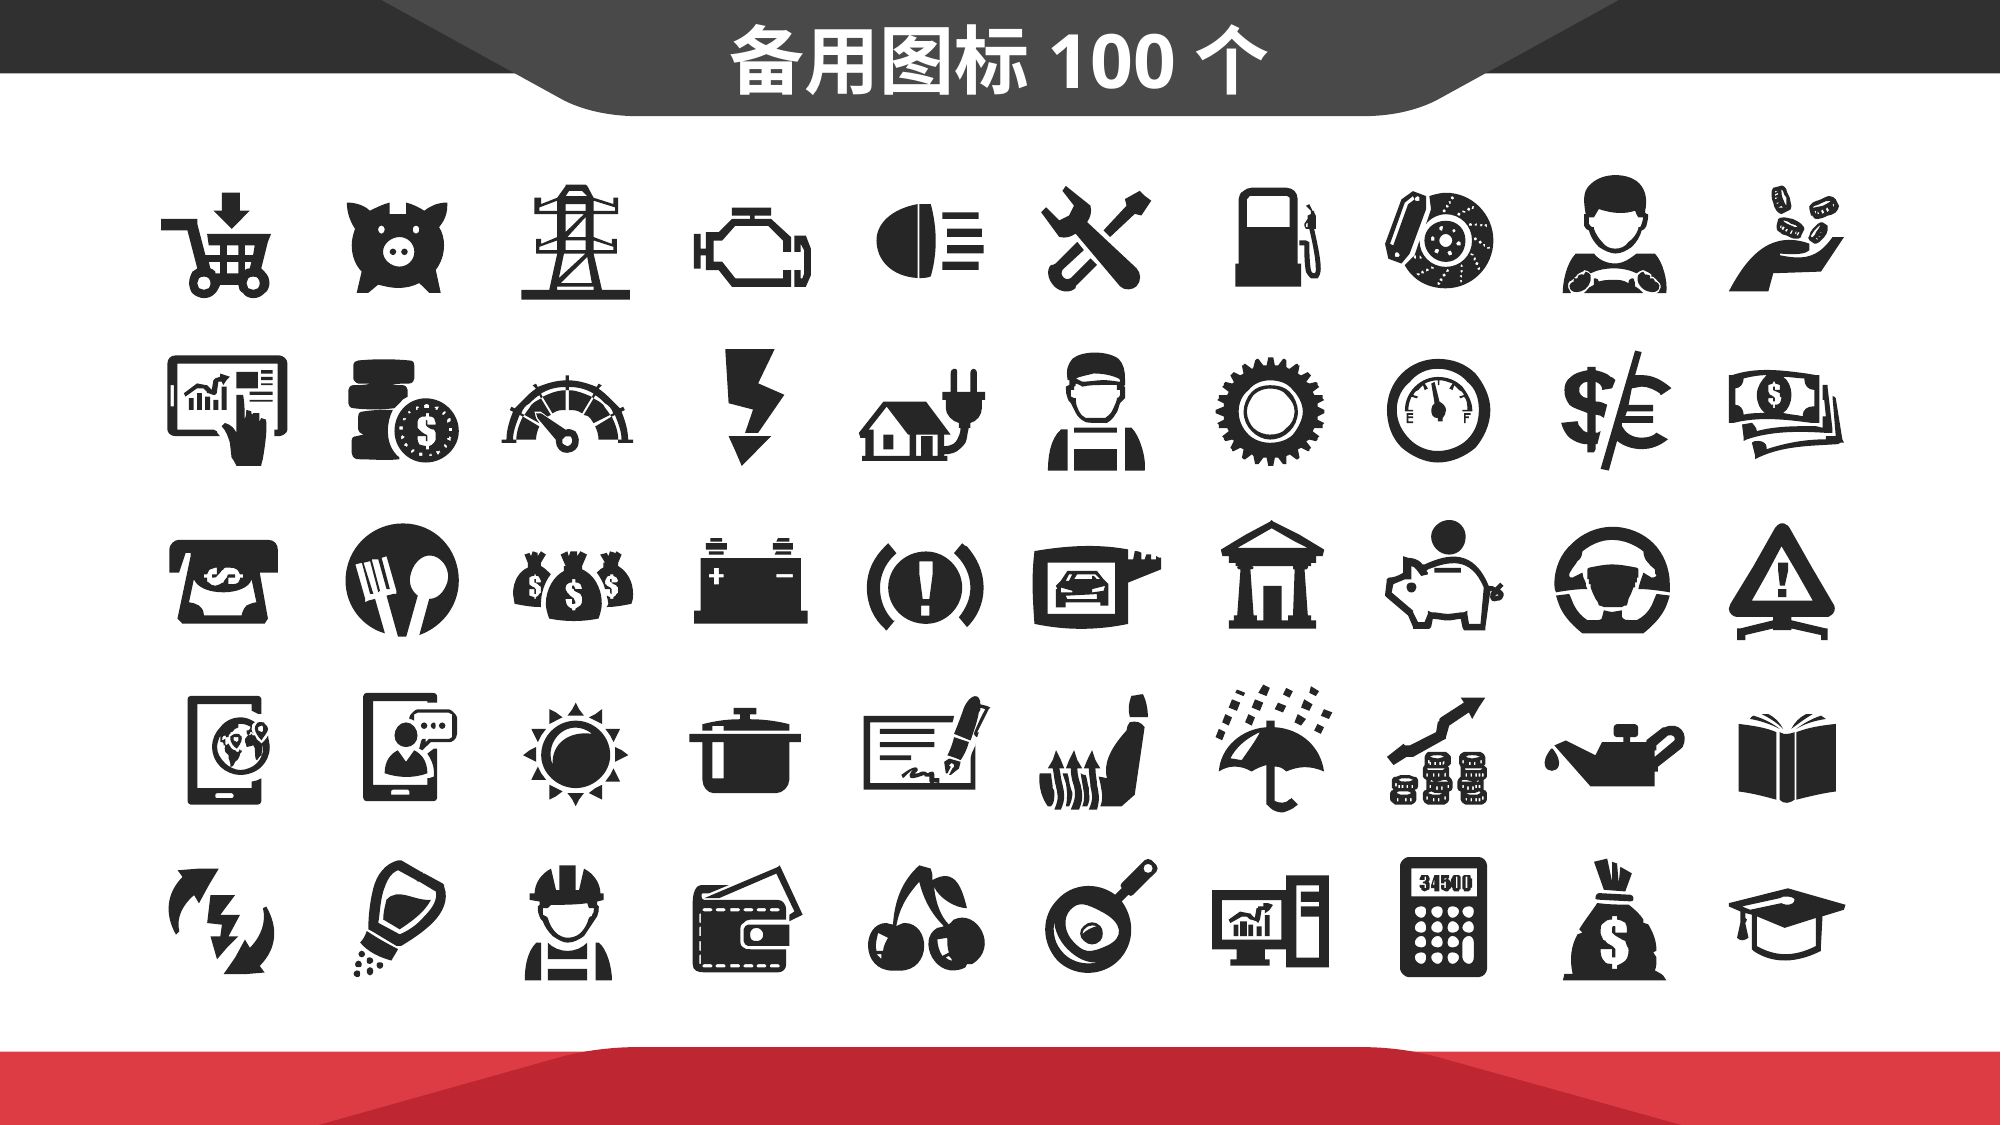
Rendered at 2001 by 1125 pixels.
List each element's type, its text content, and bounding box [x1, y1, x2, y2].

text_box [1431, 519, 1466, 555]
text_box [689, 733, 801, 794]
text_box [348, 359, 415, 460]
text_box [1245, 714, 1255, 726]
text_box [1212, 875, 1329, 968]
text_box [1750, 714, 1784, 729]
text_box [1039, 773, 1055, 807]
text_box [1555, 593, 1670, 634]
text_box [0, 0, 514, 74]
text_box [223, 906, 275, 975]
text_box [161, 218, 272, 299]
text_box [1065, 352, 1126, 423]
text_box [1228, 699, 1241, 711]
text_box [409, 709, 458, 751]
text_box [710, 538, 723, 542]
text_box [1385, 556, 1504, 631]
text_box [1587, 564, 1639, 608]
text_box [1215, 728, 1226, 741]
text_box [207, 895, 241, 960]
text_box [513, 551, 551, 608]
text_box [1595, 893, 1634, 902]
text_box [1045, 858, 1158, 973]
text_box [868, 865, 985, 971]
text_box [588, 709, 603, 724]
text_box [360, 860, 446, 961]
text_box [0, 1047, 2000, 1125]
text_box [1128, 694, 1148, 718]
text_box [345, 523, 459, 637]
text_box [524, 942, 542, 981]
text_box [549, 709, 563, 724]
text_box [1554, 724, 1685, 787]
text_box [595, 942, 612, 981]
text_box [366, 957, 374, 964]
text_box [187, 695, 262, 805]
text_box [1215, 357, 1325, 466]
text_box [355, 960, 362, 968]
text_box [693, 207, 792, 287]
text_box [858, 368, 986, 461]
text_box [692, 865, 803, 973]
text_box [1251, 699, 1264, 711]
text_box [1047, 750, 1101, 810]
text_box [1032, 545, 1162, 629]
text_box [1457, 751, 1487, 805]
text_box [1728, 217, 1844, 292]
text_box [1594, 858, 1632, 892]
text_box [1487, 0, 2000, 74]
text_box [1218, 720, 1325, 813]
text_box [168, 868, 219, 935]
text_box [1779, 732, 1795, 803]
text_box [1751, 396, 1844, 460]
text_box [1282, 687, 1293, 698]
text_box [501, 375, 634, 453]
text_box [944, 696, 991, 775]
text_box [1554, 526, 1670, 593]
text_box [774, 551, 792, 555]
text_box [705, 543, 727, 550]
text_box [863, 715, 976, 790]
text_box [1041, 185, 1141, 290]
text_box [708, 551, 724, 555]
text_box [1796, 723, 1836, 800]
text_box [1386, 358, 1491, 463]
text_box [1728, 523, 1835, 641]
text_box [605, 768, 621, 782]
text_box [567, 702, 584, 716]
text_box [876, 204, 918, 279]
text_box [605, 728, 621, 743]
text_box [1125, 427, 1145, 471]
text_box [1809, 196, 1840, 220]
text_box [1258, 684, 1270, 697]
text_box [1220, 520, 1325, 629]
text_box [167, 355, 288, 437]
text_box [1235, 689, 1246, 697]
text_box [588, 784, 603, 800]
text_box [1561, 366, 1616, 453]
text_box [1309, 686, 1320, 697]
text_box [596, 551, 634, 608]
text_box [529, 865, 604, 943]
text_box [541, 720, 611, 789]
text_box [531, 728, 547, 743]
text_box [1299, 204, 1321, 279]
text_box [547, 942, 588, 960]
text_box [169, 539, 278, 624]
text_box [1742, 384, 1833, 441]
text_box [725, 349, 785, 433]
text_box [1294, 714, 1306, 726]
text_box [694, 558, 808, 624]
text_box [549, 784, 563, 800]
text_box [702, 707, 790, 731]
text_box [346, 202, 448, 293]
text_box [919, 204, 936, 279]
text_box [381, 0, 1619, 117]
text_box [545, 551, 602, 622]
text_box [1728, 369, 1820, 423]
text_box [531, 766, 547, 780]
text_box [547, 968, 588, 981]
text_box [1562, 903, 1667, 981]
text_box [1400, 857, 1488, 978]
text_box [567, 793, 584, 807]
text_box [213, 192, 250, 229]
text_box [947, 228, 982, 237]
text_box [1738, 723, 1777, 800]
text_box [1600, 350, 1672, 471]
text_box [1074, 427, 1117, 433]
text_box [1728, 888, 1846, 961]
text_box [866, 543, 897, 631]
text_box [376, 962, 384, 969]
text_box [728, 436, 772, 466]
text_box [888, 551, 963, 624]
text_box [942, 212, 979, 219]
text_box [1074, 449, 1117, 471]
text_box [1796, 715, 1826, 729]
text_box [794, 235, 811, 287]
text_box [523, 746, 537, 762]
text_box [1791, 714, 1813, 729]
text_box [521, 184, 630, 300]
text_box [1048, 241, 1098, 292]
text_box [776, 538, 790, 542]
text_box [1274, 702, 1287, 713]
text_box [1235, 187, 1302, 287]
text_box [947, 245, 984, 254]
text_box [615, 746, 629, 762]
text_box [221, 394, 267, 466]
text_box [363, 692, 438, 802]
text_box 备用图标100个 [715, 5, 1285, 111]
text_box [1562, 253, 1667, 294]
text_box [1390, 774, 1419, 805]
text_box [1047, 429, 1068, 471]
text_box [1404, 192, 1494, 289]
text_box [1584, 175, 1649, 254]
text_box [1222, 714, 1233, 726]
text_box [1103, 190, 1152, 237]
text_box [1422, 751, 1453, 805]
text_box [1385, 191, 1427, 264]
text_box [942, 261, 979, 270]
text_box [1098, 721, 1145, 807]
text_box [1544, 748, 1560, 771]
text_box [212, 717, 270, 775]
text_box [358, 950, 366, 958]
text_box [953, 543, 984, 628]
text_box [1301, 699, 1313, 711]
text_box [772, 543, 793, 550]
text_box [353, 970, 361, 978]
text_box [1320, 709, 1333, 719]
text_box [1386, 697, 1486, 766]
text_box [366, 967, 374, 976]
text_box [394, 398, 459, 463]
text_box [1771, 185, 1792, 215]
